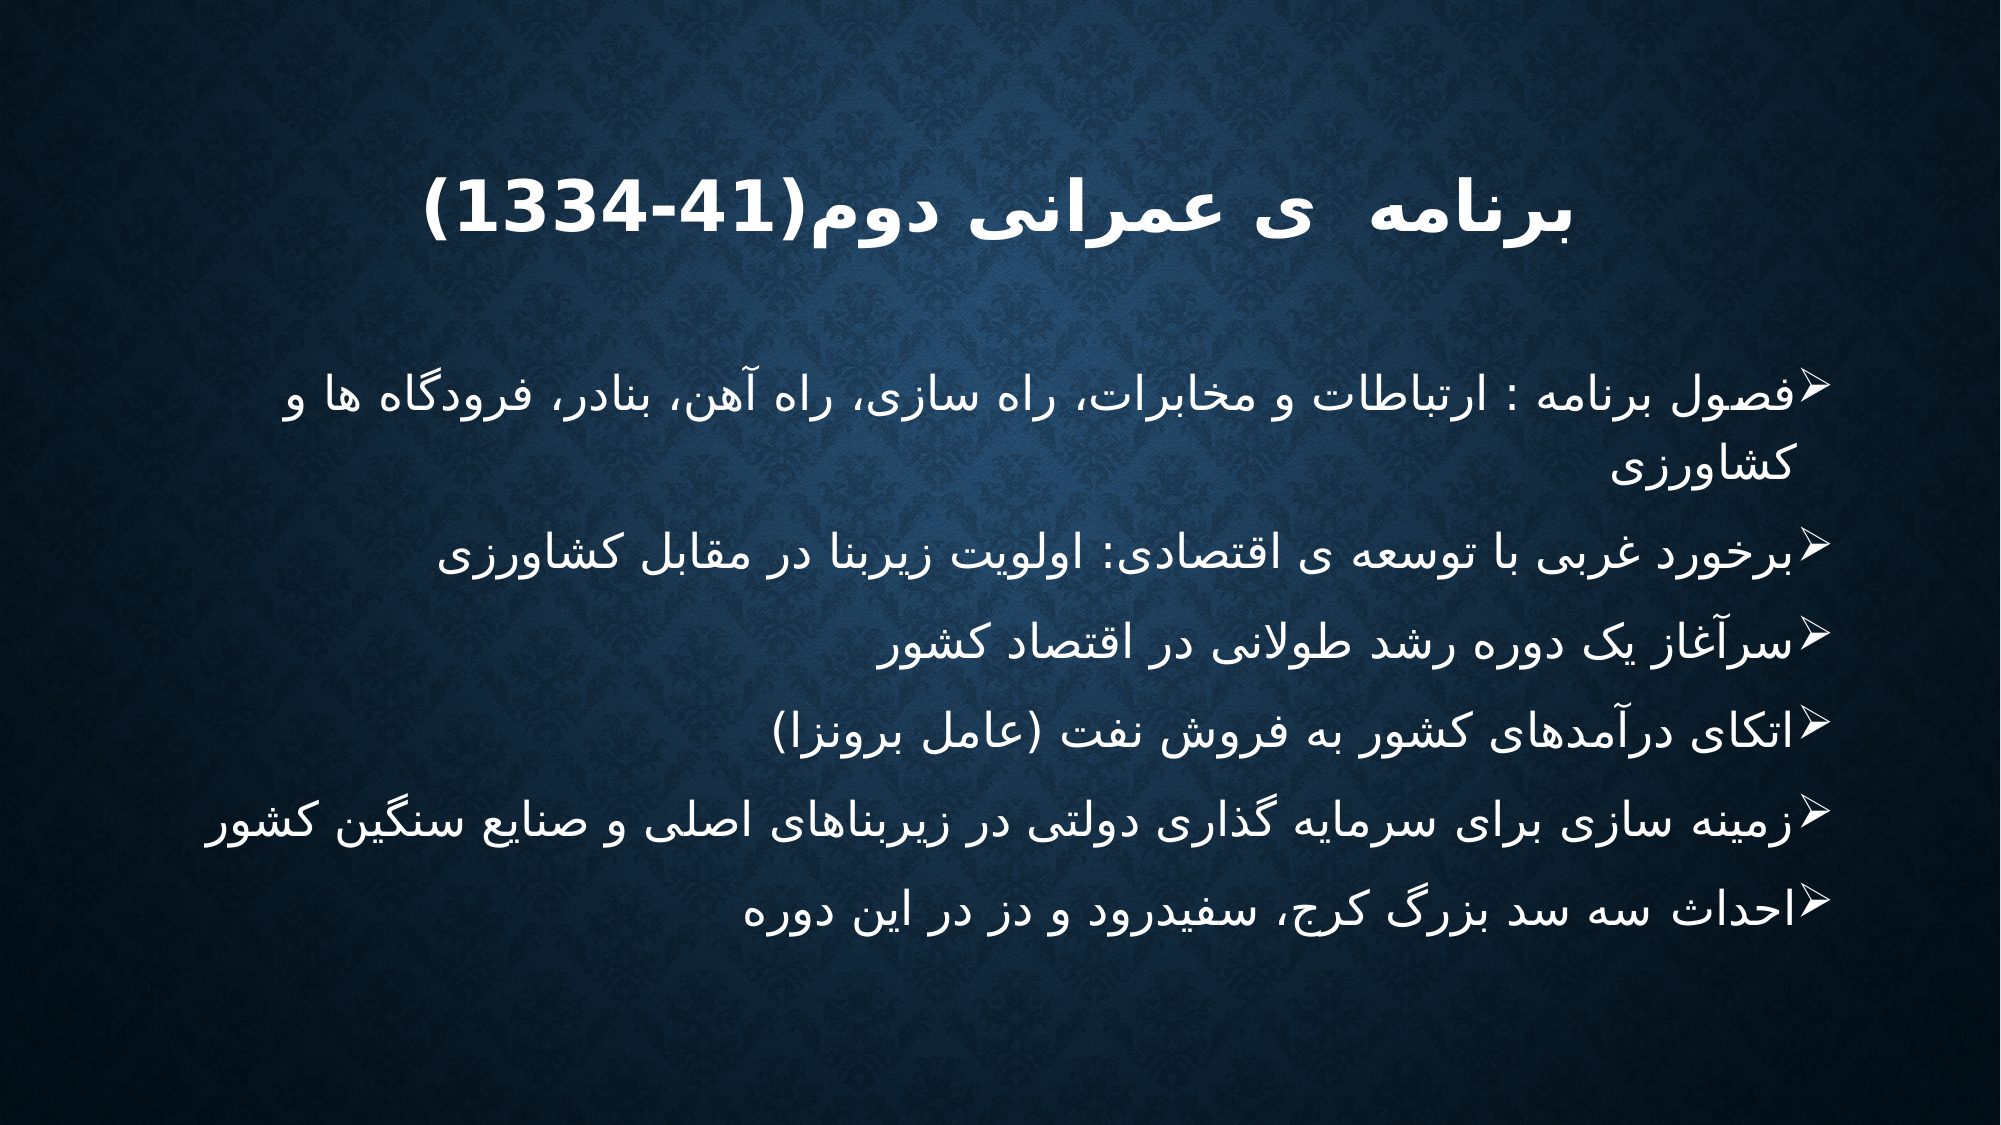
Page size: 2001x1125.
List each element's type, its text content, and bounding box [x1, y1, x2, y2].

title برنامه ی عمرانی دوم(41-1334) [149, 99, 1849, 318]
list فصول برنامه : ارتباطات و مخابرات، راه سازی، راه آهن، بنادر، فرودگاه ها و کشاورزی برخورد غربی با توسعه ی اقتصادی: اولویت زیربنا در مقابل کشاورزی سرآغاز یک دوره رشد طولانی در اقتصاد کشور اتکای درآمدهای کشور به فروش نفت (عامل برونزا) زمینه سازی برای سرمایه گذاری دولتی در زیربناهای اصلی و صنایع سنگین کشور احداث سه سد بزرگ کرج، سفیدرود و دز در این دوره [149, 343, 1849, 950]
